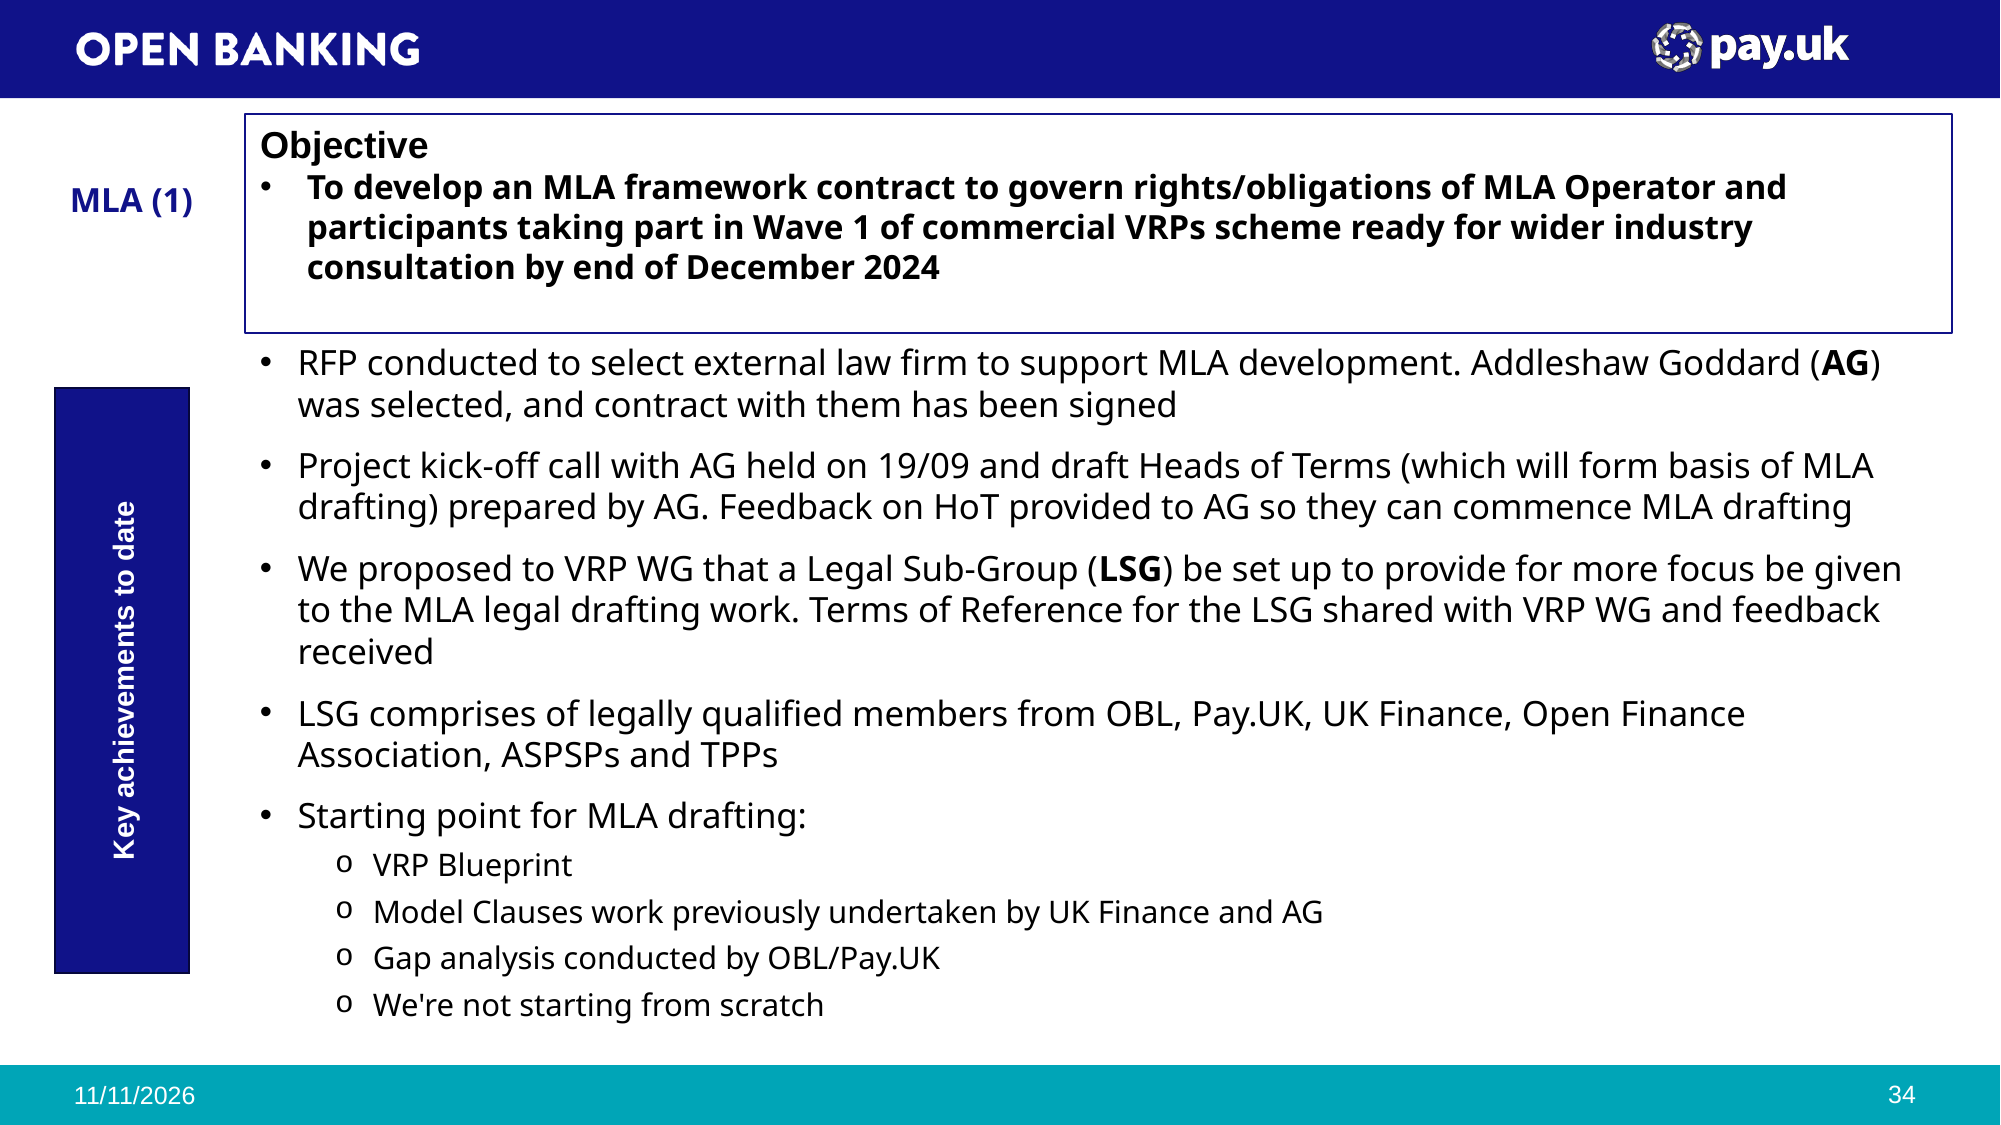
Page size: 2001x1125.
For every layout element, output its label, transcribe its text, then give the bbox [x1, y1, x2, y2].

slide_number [59, 1065, 509, 1125]
list RFP conducted to select external law firm to support MLA development. Addleshaw Goddard (AG) was selected, and contract with them has been signed Project kick-off call with AG held on 19/09 and draft Heads of Terms (which will form basis of MLA drafting) prepared by AG. Feedback on HoT provided to AG so they can commence MLA drafting We proposed to VRP WG that a Legal Sub-Group (LSG) be set up to provide for more focus be given to the MLA legal drafting work. Terms of Reference for the LSG shared with VRP WG and feedback received LSG comprises of legally qualified members from OBL, Pay.UK, UK Finance, Open Finance Association, ASPSPs and TPPs Starting point for MLA drafting: VRP Blueprint Model Clauses work previously undertaken by UK Finance and AG Gap analysis conducted by OBL/Pay.UK We're not starting from scratch [244, 334, 1951, 1036]
title MLA (1) [54, 176, 322, 453]
picture [1644, 11, 1856, 77]
picture [43, 0, 452, 99]
slide_number 34 [1412, 1064, 1932, 1124]
text_box Key achievements to date [54, 387, 190, 974]
text_box Objective To develop an MLA framework contract to govern rights/obligations of MLA Operator and participants taking part in Wave 1 of commercial VRPs scheme ready for wider industry consultation by end of December 2024 [245, 113, 1952, 334]
